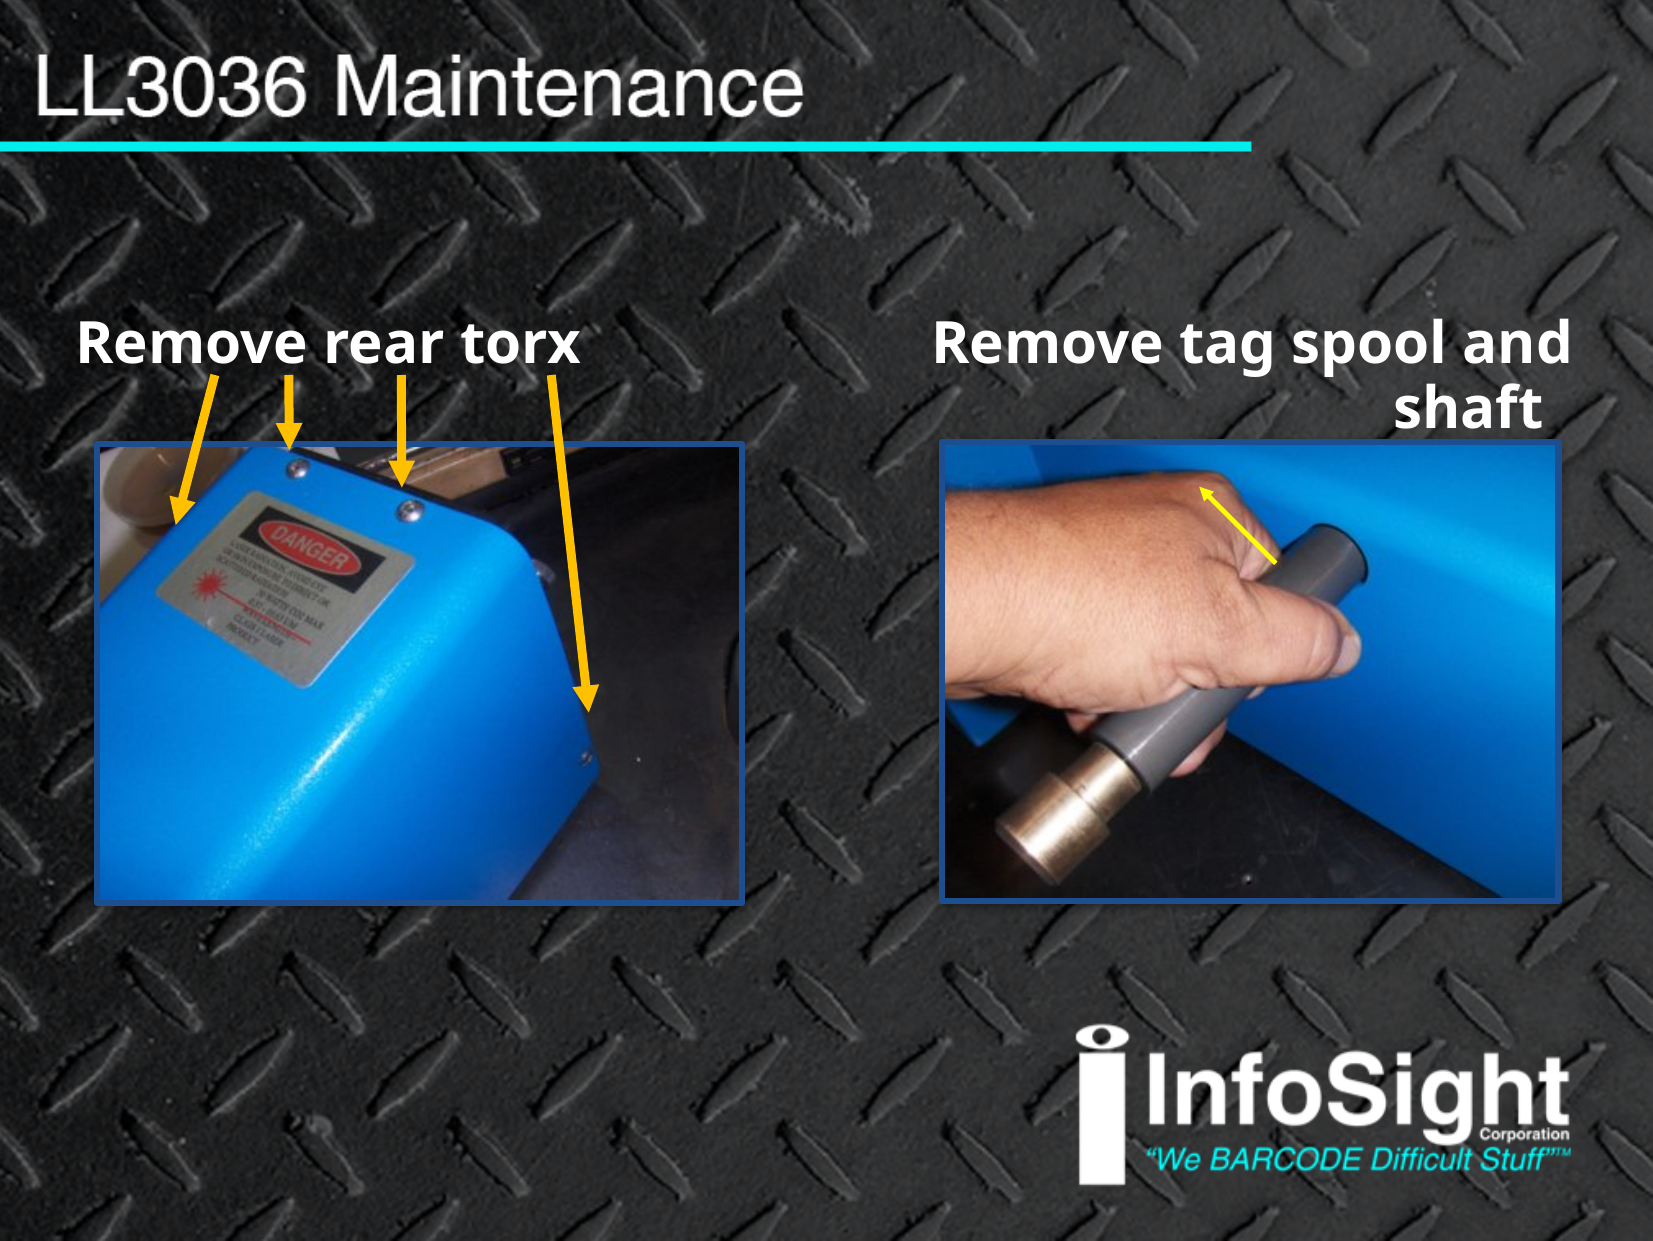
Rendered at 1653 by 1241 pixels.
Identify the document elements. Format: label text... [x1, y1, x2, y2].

text_box [283, 374, 296, 445]
picture [0, 0, 1653, 1241]
text_box Remove rear torx Remove tag spool and shaft [51, 300, 1589, 373]
